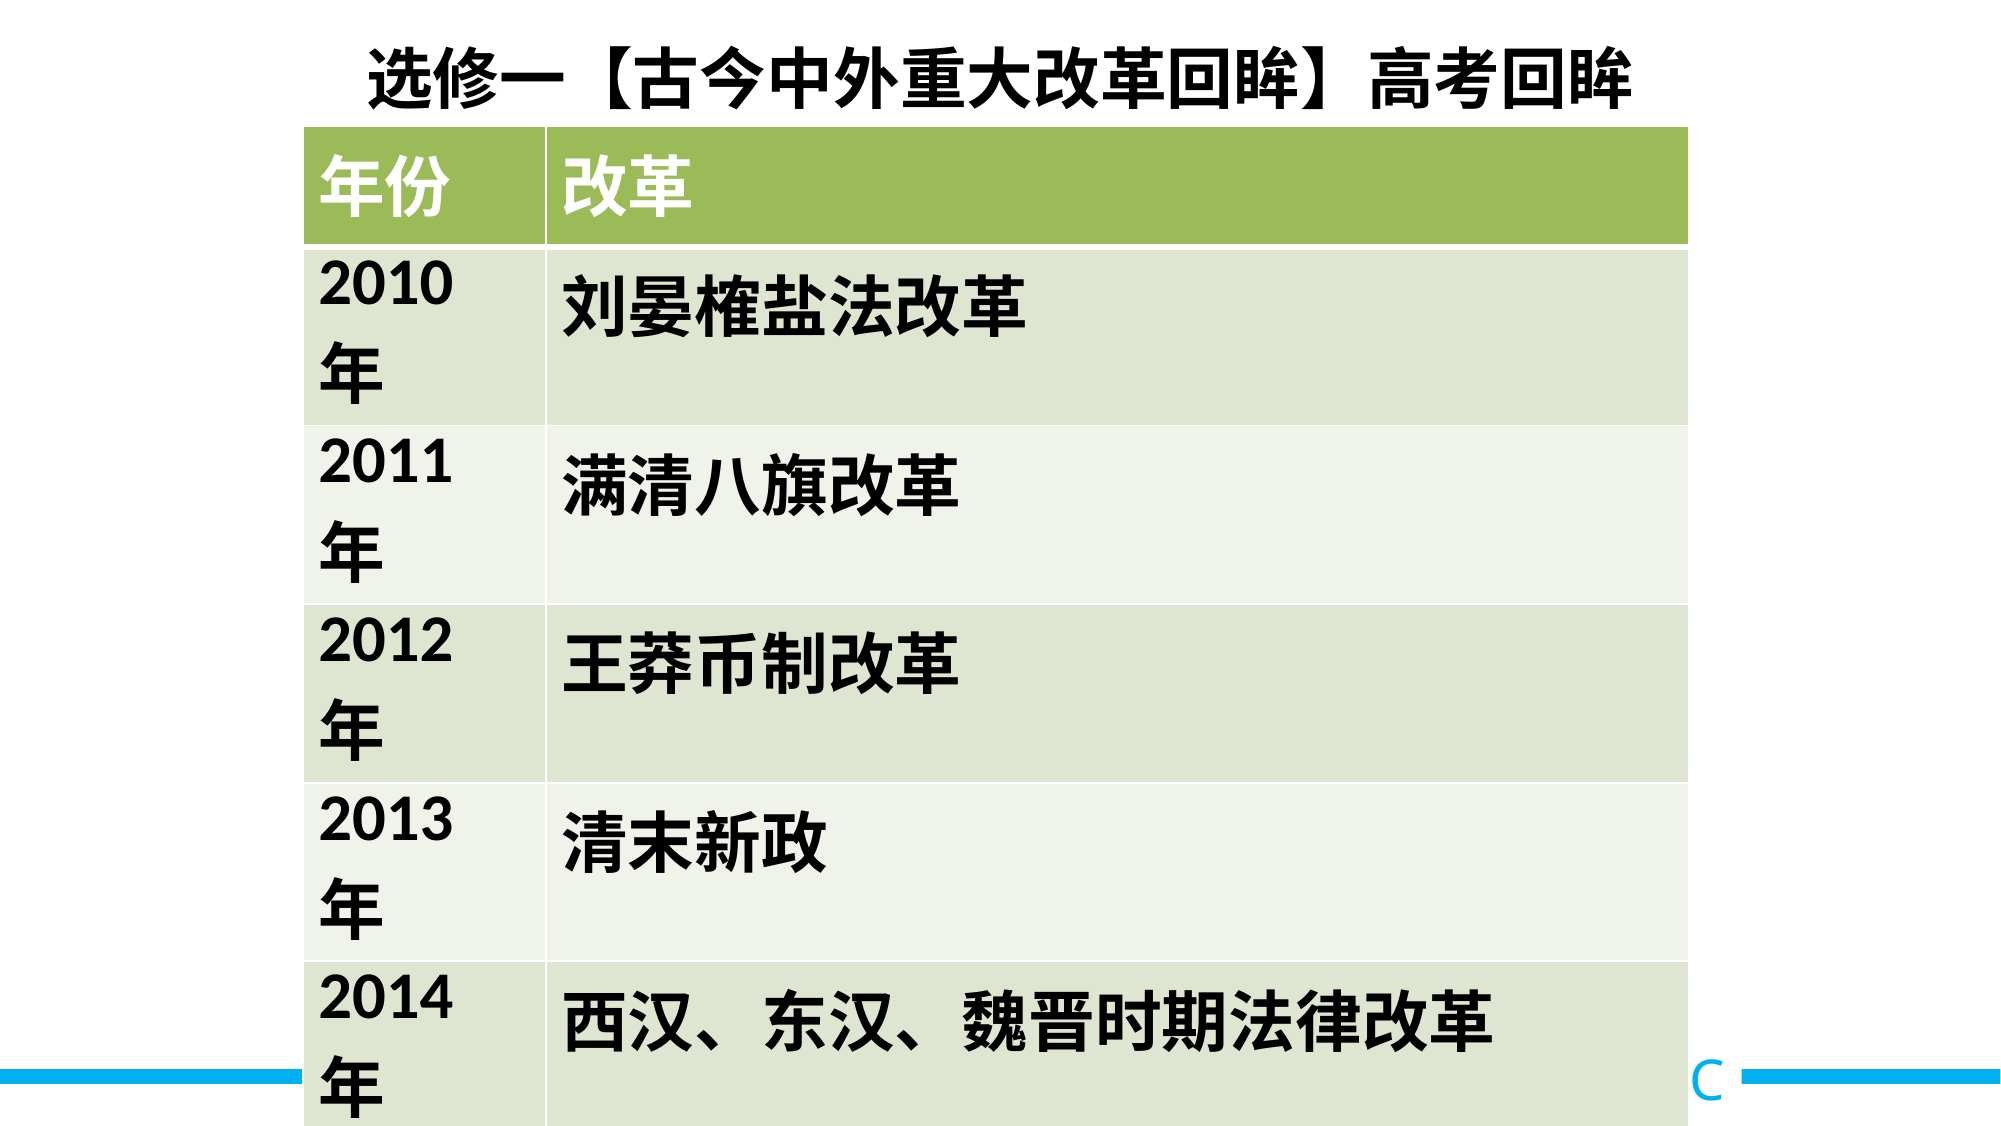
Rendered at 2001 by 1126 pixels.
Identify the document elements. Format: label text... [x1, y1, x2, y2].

table_cell 王莽币制改革 [547, 605, 1688, 782]
text_box 选修一【古今中外重大改革回眸】高考回眸 [351, 29, 1650, 125]
table_cell 2014年 [304, 962, 545, 1126]
table_cell 刘晏榷盐法改革 [547, 250, 1688, 425]
table_cell 2010年 [304, 250, 545, 425]
table_cell 2012年 [304, 605, 545, 782]
table_header 改革 [547, 127, 1688, 244]
table_cell 2011年 [304, 426, 545, 603]
table_header 年份 [304, 127, 545, 244]
table_cell 满清八旗改革 [547, 426, 1688, 603]
table_cell 2013年 [304, 784, 545, 960]
table_cell 清末新政 [547, 784, 1688, 960]
table_cell 西汉、东汉、魏晋时期法律改革 [547, 962, 1688, 1126]
